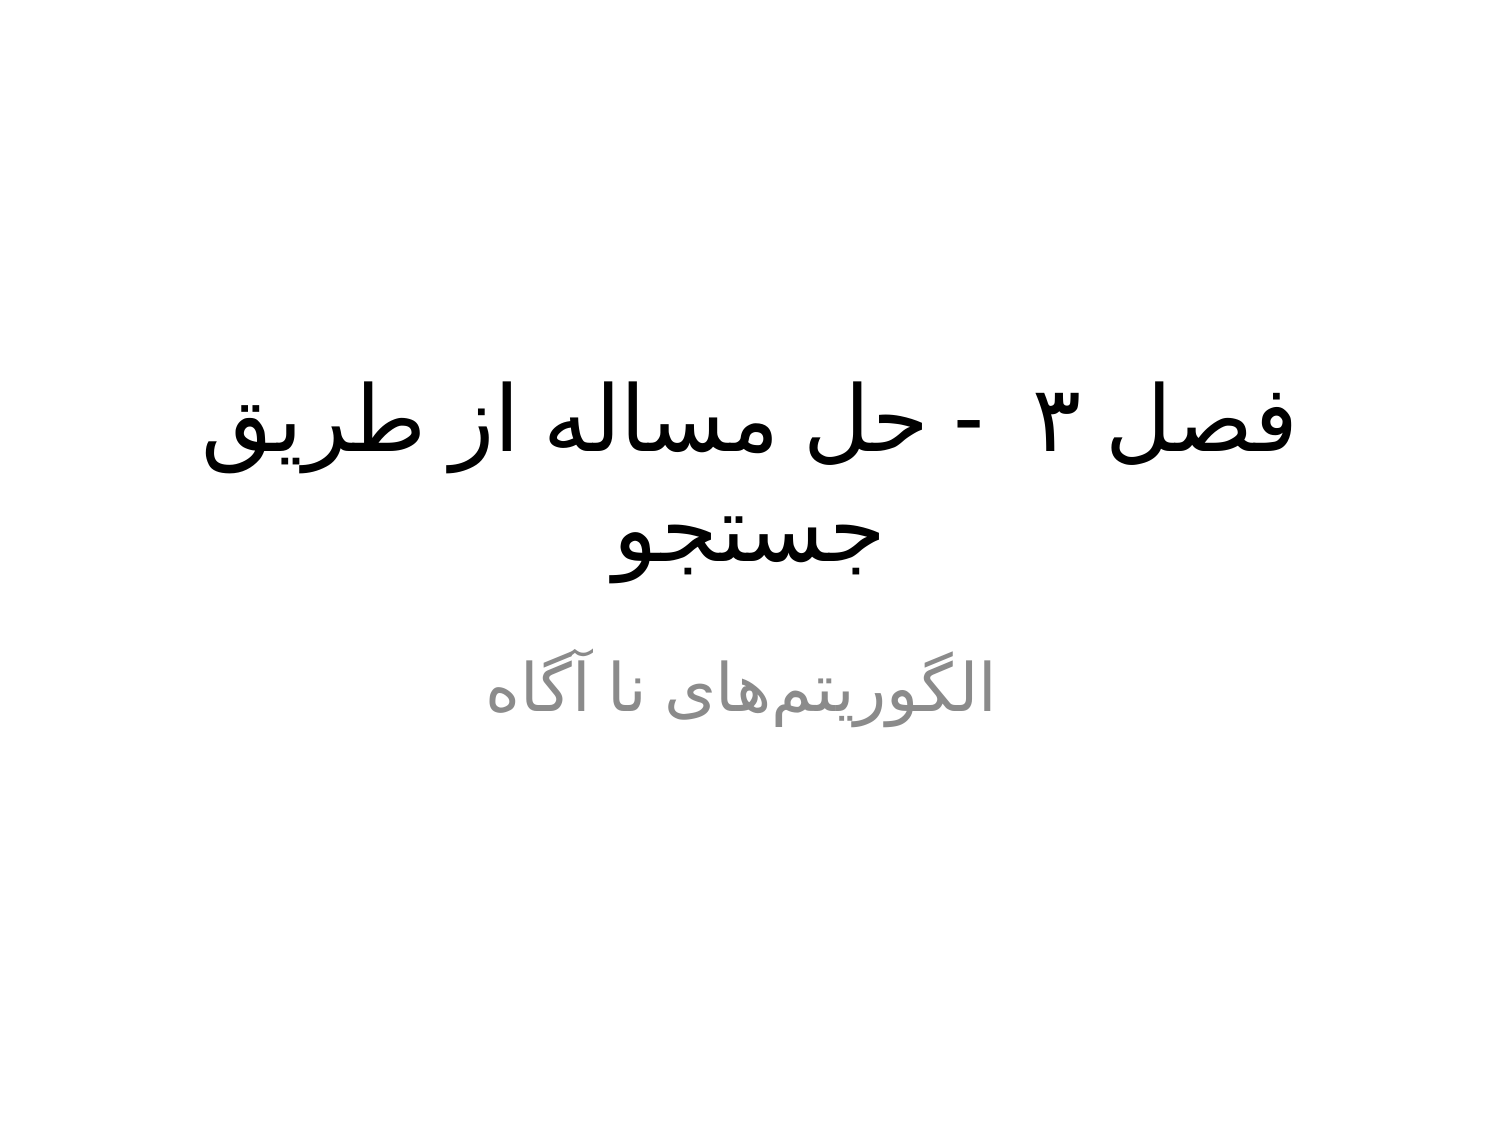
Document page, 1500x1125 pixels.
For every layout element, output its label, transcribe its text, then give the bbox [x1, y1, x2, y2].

subtitle الگوریتم‌های نا آگاه [225, 637, 1275, 750]
title فصل ۳ - حل مساله از طریق جستجو [112, 349, 1388, 591]
